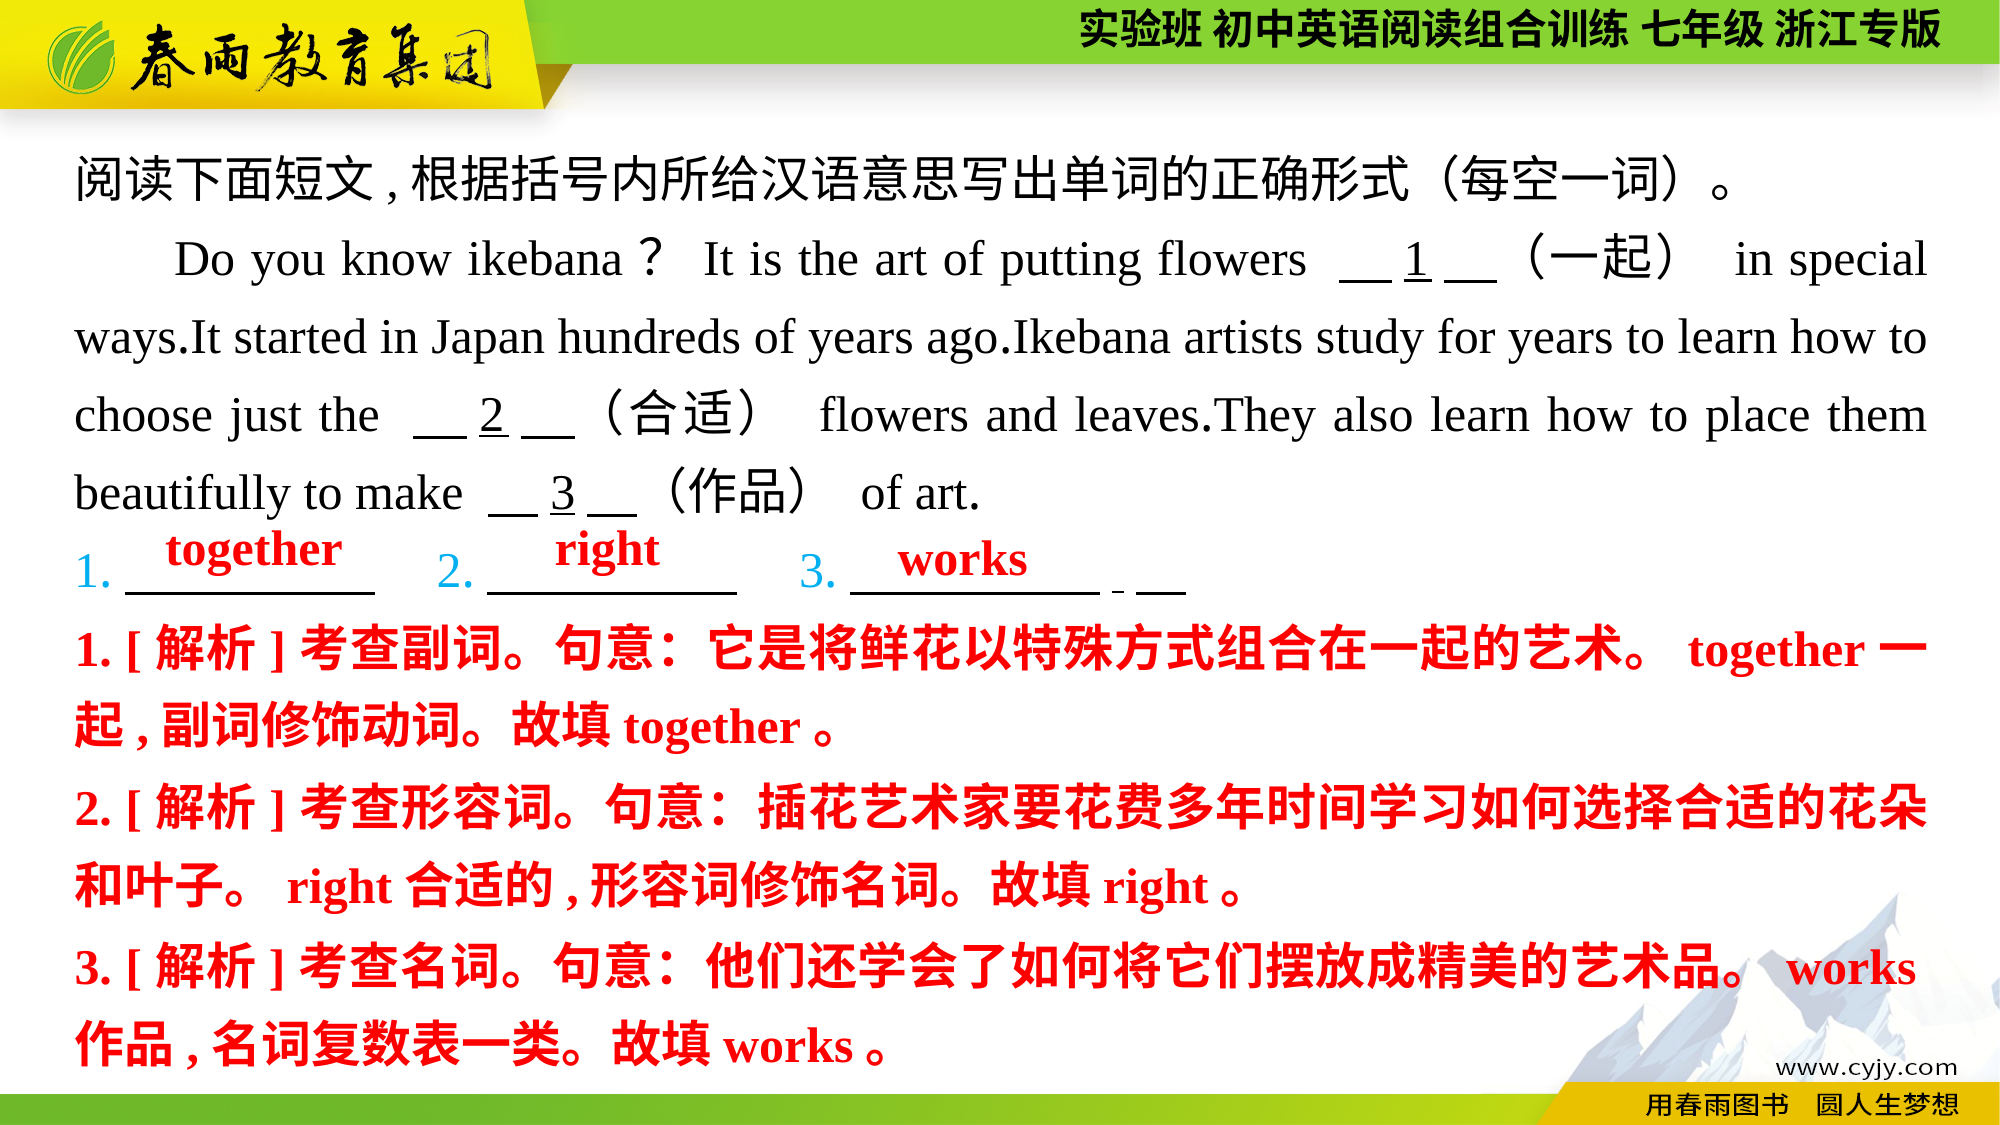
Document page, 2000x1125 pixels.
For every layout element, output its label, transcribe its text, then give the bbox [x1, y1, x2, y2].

text_box works [882, 517, 1043, 593]
picture [0, 0, 2000, 1125]
text_box 3. [解析]考查名词。句意：他们还学会了如何将它们摆放成精美的艺术品。works作品,名词复数表一类。故填works。 [59, 909, 1944, 1081]
text_box 2. [解析]考查形容词。句意：插花艺术家要花费多年时间学习如何选择合适的花朵和叶子。right合适的,形容词修饰名词。故填right。 [59, 750, 1944, 909]
list 阅读下面短文,根据括号内所给汉语意思写出单词的正确形式（每空一词）。 Do you know ikebana？It is the art of putting flowers 1 （一起） in special ways.It started in Japan hundreds of years ago.Ikebana artists study for years to learn how to choose just the 2 （合适） flowers and leaves.They also learn how to place them beautifully to make 3 （作品） of art. 1. 2. 3. . [59, 122, 1944, 590]
text_box together [150, 507, 358, 583]
text_box right [539, 507, 676, 583]
text_box 1. [解析]考查副词。句意：它是将鲜花以特殊方式组合在一起的艺术。together一起,副词修饰动词。故填together。 [59, 590, 1944, 750]
